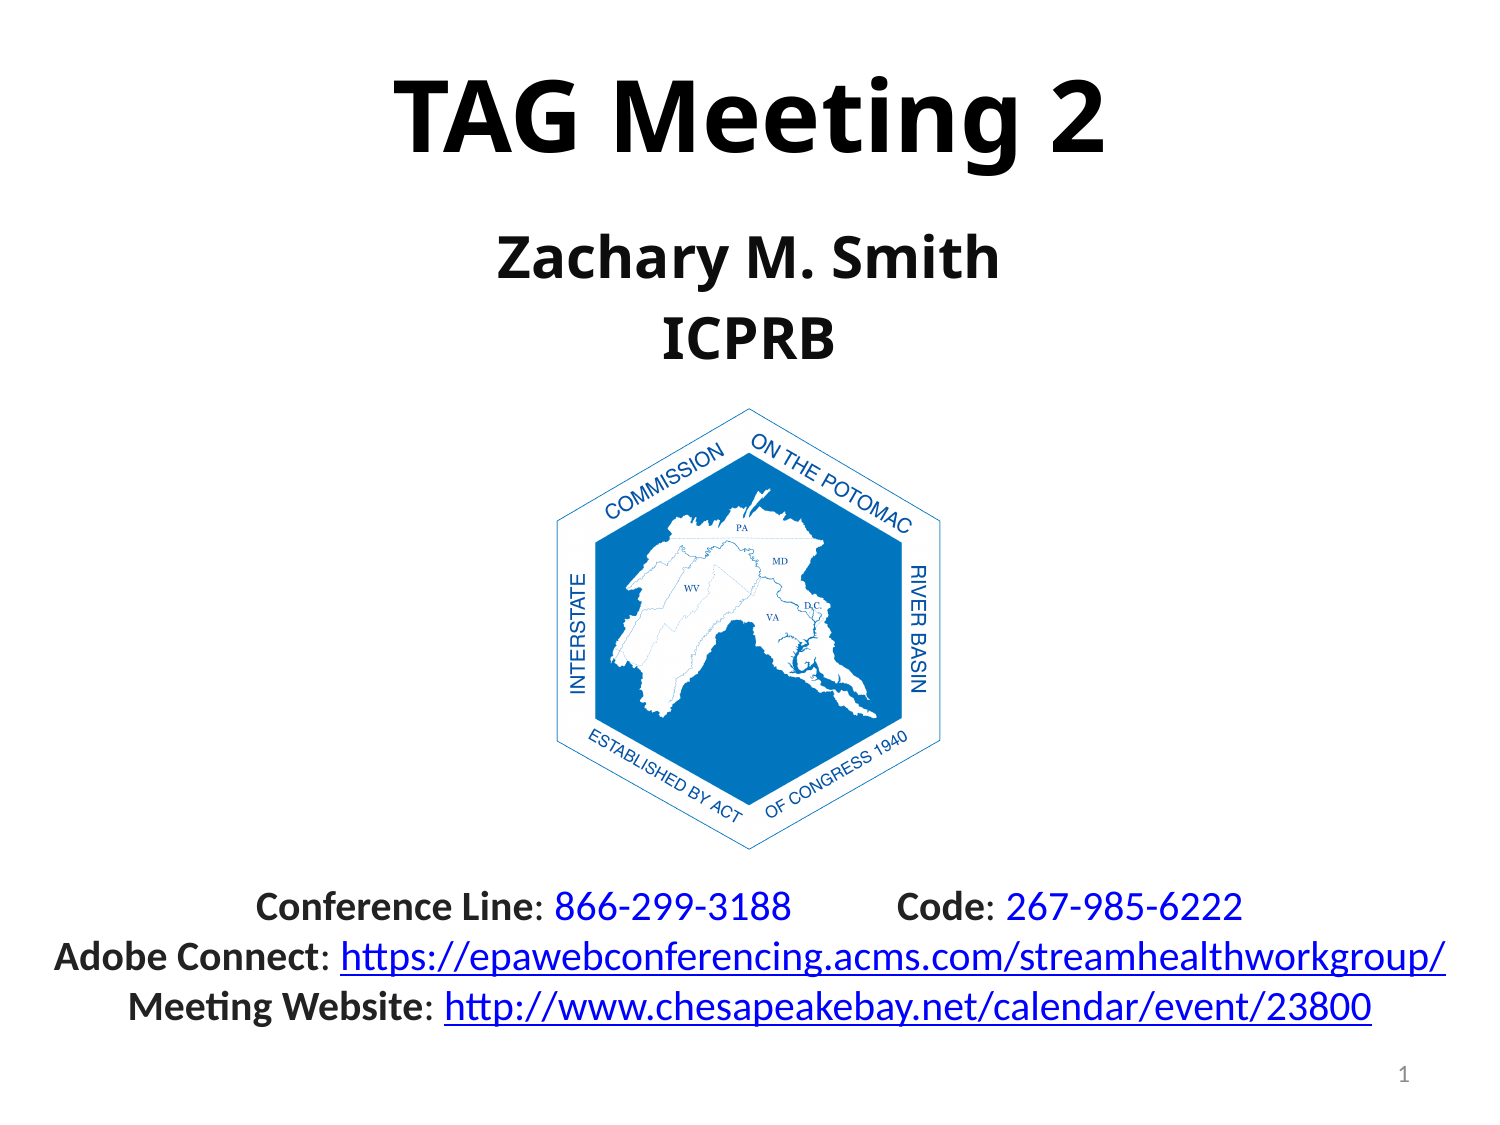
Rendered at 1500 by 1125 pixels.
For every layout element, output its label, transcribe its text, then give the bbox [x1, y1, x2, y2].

subtitle Zachary M. Smith ICPRB [0, 212, 1500, 500]
title TAG Meeting 2 [0, 0, 1500, 212]
text_box Conference Line: 866-299-3188 Code: 267-985-6222 Adobe Connect: https://epawebconferencing.acms.com/streamhealthworkgroup/ Meeting Website: http://www.chesapeakebay.net/calendar/event/23800 [0, 871, 1500, 1037]
picture [520, 399, 975, 865]
slide_number 1 [1074, 1042, 1425, 1103]
